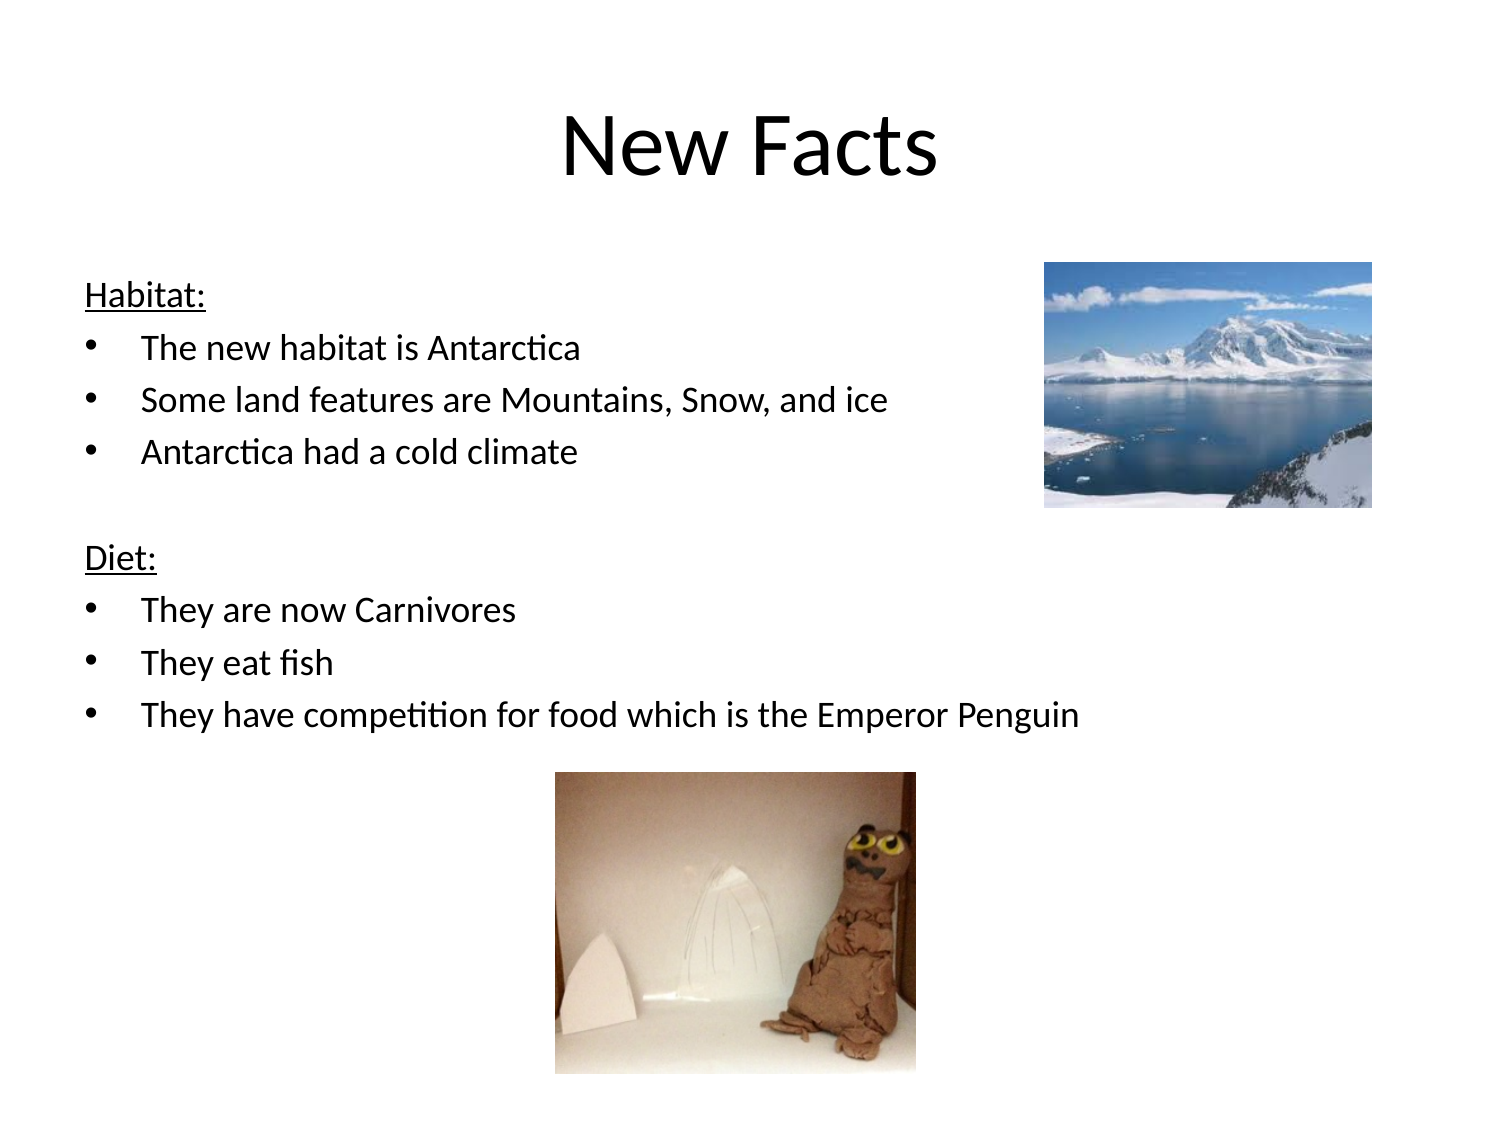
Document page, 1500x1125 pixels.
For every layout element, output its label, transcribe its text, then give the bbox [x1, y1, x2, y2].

picture [555, 772, 916, 1075]
list Habitat: The new habitat is Antarctica Some land features are Mountains, Snow, and ice Antarctica had a cold climate Diet: They are now Carnivores They eat fish They have competition for food which is the Emperor Penguin [69, 262, 1420, 1005]
title New Facts [75, 45, 1425, 233]
picture [1043, 262, 1372, 508]
